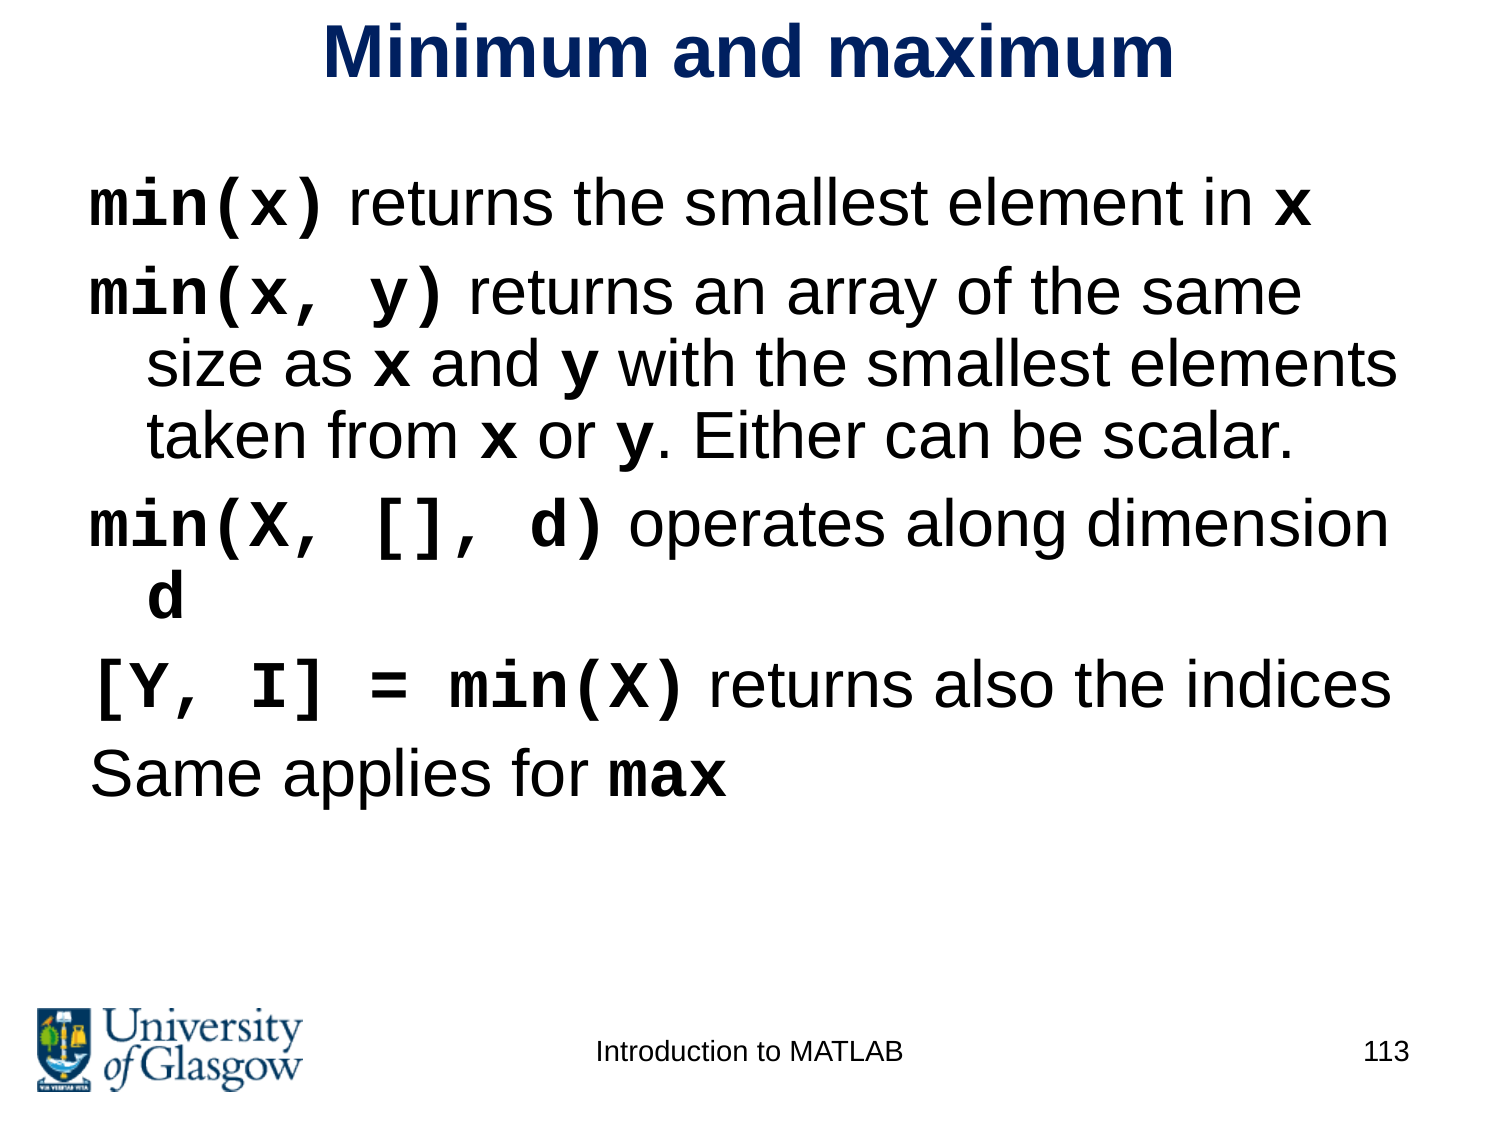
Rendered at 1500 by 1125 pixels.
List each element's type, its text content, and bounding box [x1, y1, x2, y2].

title Minimum and maximum [0, 0, 1500, 126]
list min(x) returns the smallest element in x min(x, y) returns an array of the same size as x and y with the smallest elements taken from x or y. Either can be scalar. min(X, [], d) operates along dimension d [Y, I] = min(X) returns also the indices Same applies for max [75, 160, 1425, 904]
picture [37, 1008, 303, 1092]
footer Introduction to MATLAB [512, 1024, 988, 1103]
slide_number 113 [1074, 1024, 1425, 1103]
